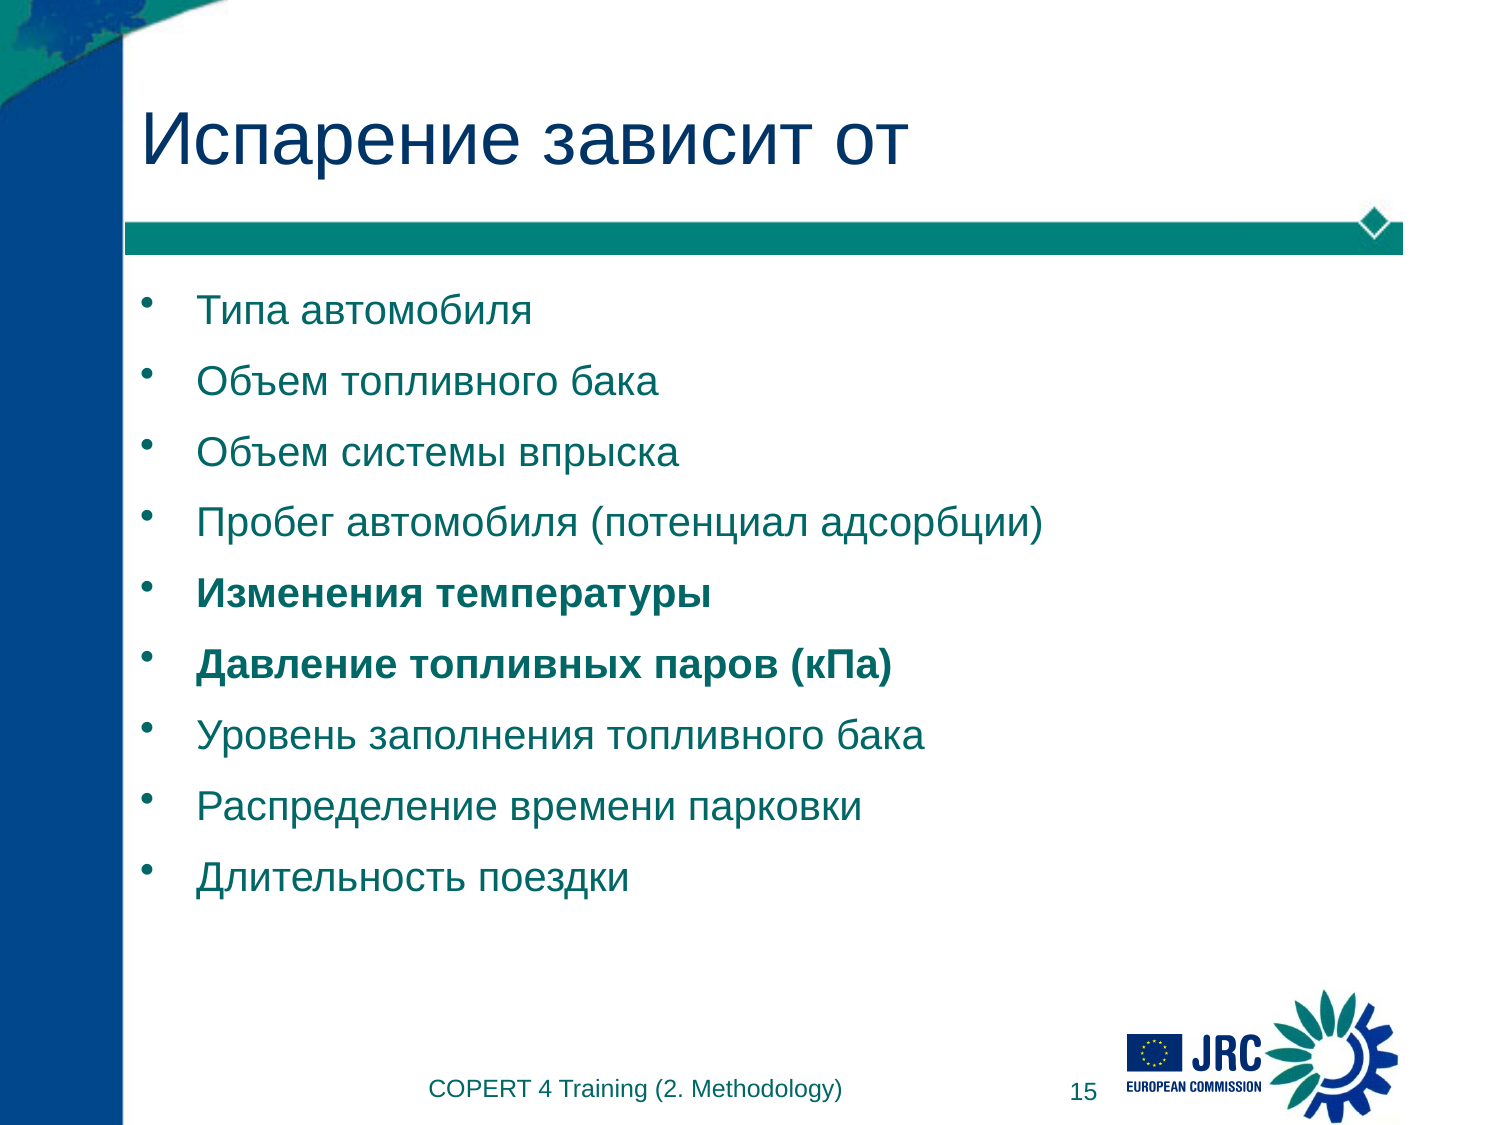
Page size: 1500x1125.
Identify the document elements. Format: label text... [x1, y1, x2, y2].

title Испарение зависит от [124, 33, 1401, 188]
slide_number 15 [987, 1062, 1113, 1113]
list Типа автомобиля Объем топливного бака Объем системы впрыска Пробег автомобиля (потенциал адсорбции) Изменения температуры Давление топливных паров (кПа) Уровень заполнения топливного бака Распределение времени парковки Длительность поездки [124, 274, 1117, 963]
picture [1262, 987, 1400, 1125]
picture [0, 0, 1403, 1125]
picture [1127, 1034, 1261, 1092]
footer COPERT 4 Training (2. Methodology) [324, 1062, 948, 1110]
